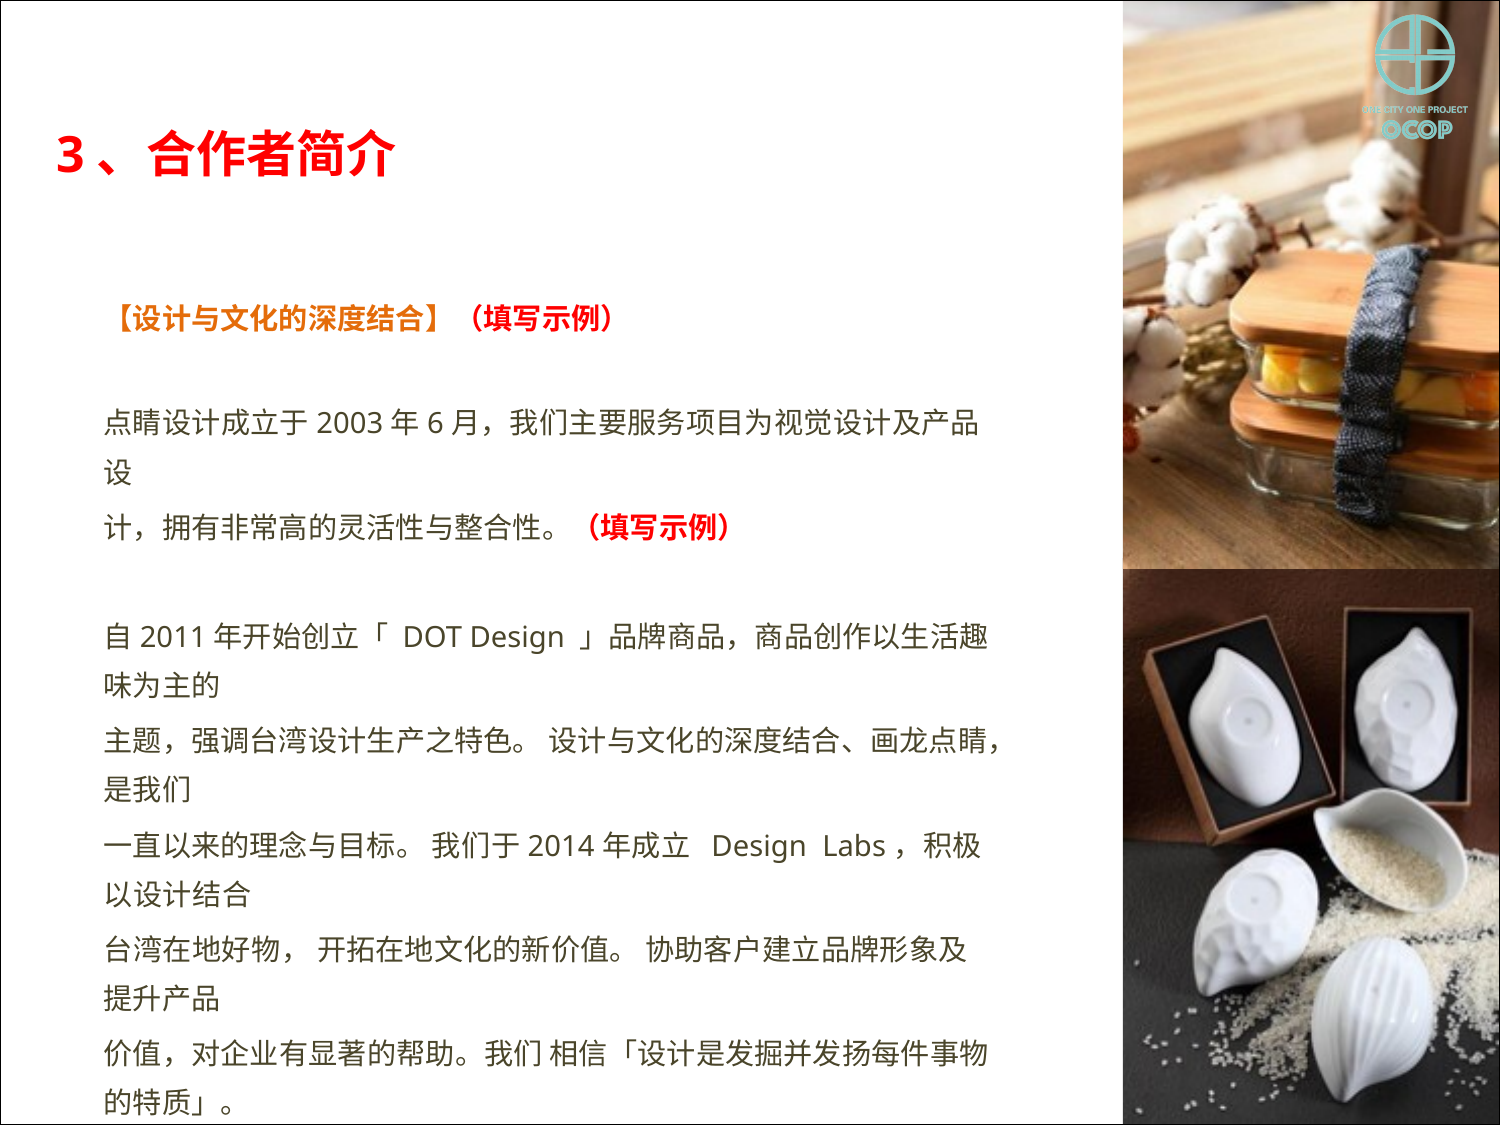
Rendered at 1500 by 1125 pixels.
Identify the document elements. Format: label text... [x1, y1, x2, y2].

picture [1331, 0, 1500, 175]
text_box 3、合作者简介 【设计与文化的深度结合】（填写示例） 点睛设计成立于2003年6⽉，我们主要服务项⽬为视觉设计及产品设 计，拥有非常⾼的灵活性与整合性。（填写示例） ⾃2011年开始创立「 DOT Design 」品牌商品，商品创作以⽣活趣味为主的 主题，强调台湾设计⽣产之特⾊。 设计与文化的深度结合、画龙点睛，是我们 ⼀直以来的理念与⽬标。 我们于2014年成立 Design Labs，积极以设计结合 台湾在地好物， 开拓在地文化的新价值。 协助客⼾建立品牌形象及提升产品 价值，对企业有显著的帮助。我们 相信「设计是发掘并发扬每件事物的特质」。 （填写示例） 秉持着创意构思与扎实的技术，不断转型成⻑，期盼为客⼾带来更完 善的设计 整合。（填写示例） [0, 0, 1500, 1125]
